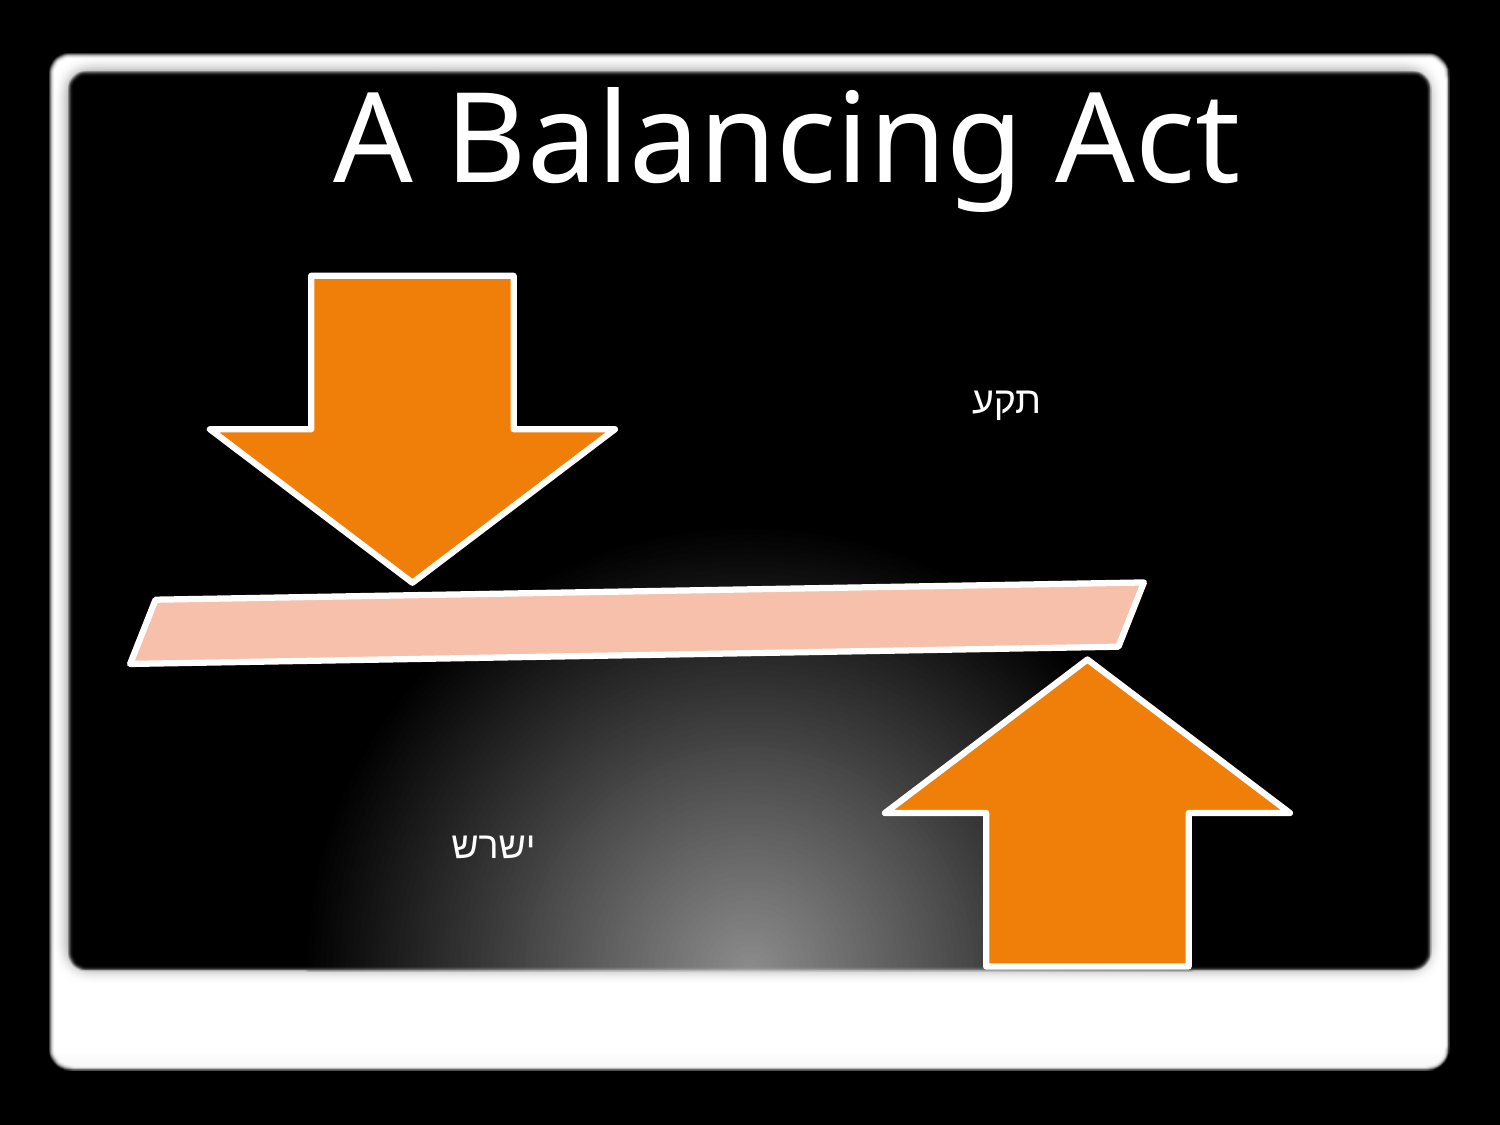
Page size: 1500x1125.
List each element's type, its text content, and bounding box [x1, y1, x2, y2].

text_box A Balancing Act [249, 49, 1325, 215]
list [77, 241, 1424, 1001]
